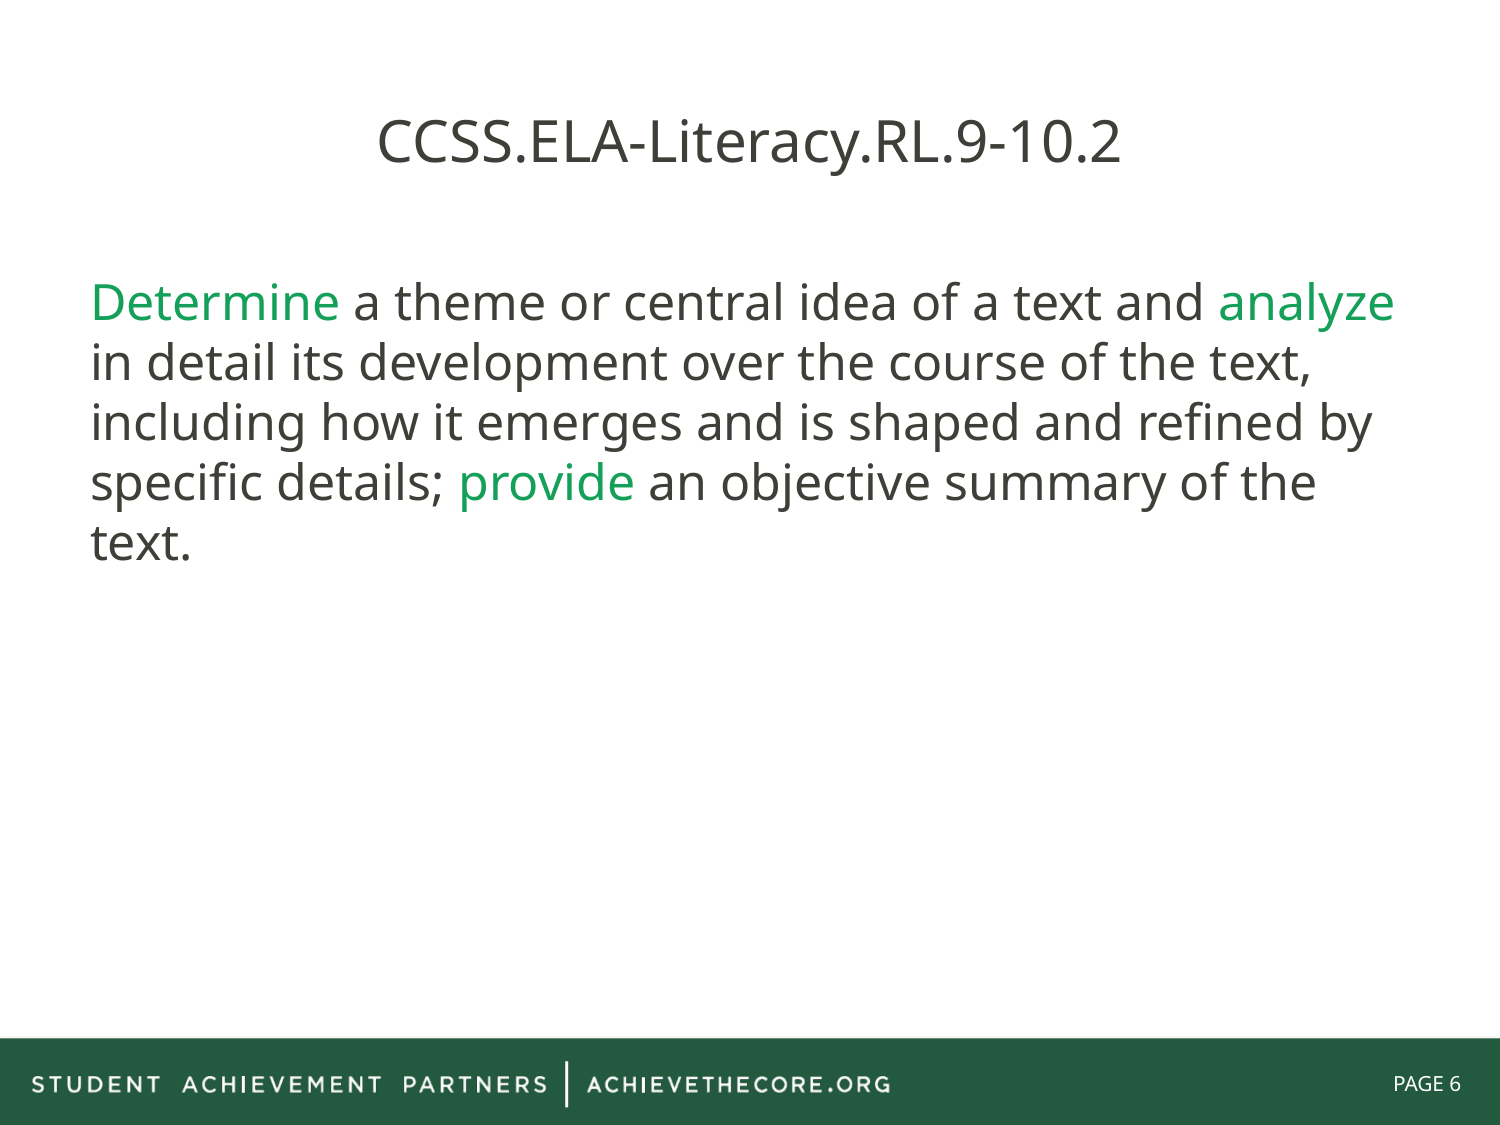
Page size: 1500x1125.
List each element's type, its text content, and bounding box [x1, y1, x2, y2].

title CCSS.ELA-Literacy.RL.9-10.2 [75, 45, 1425, 233]
list Determine a theme or central idea of a text and analyze in detail its development over the course of the text, including how it emerges and is shaped and refined by specific details; provide an objective summary of the text. [75, 262, 1425, 1005]
